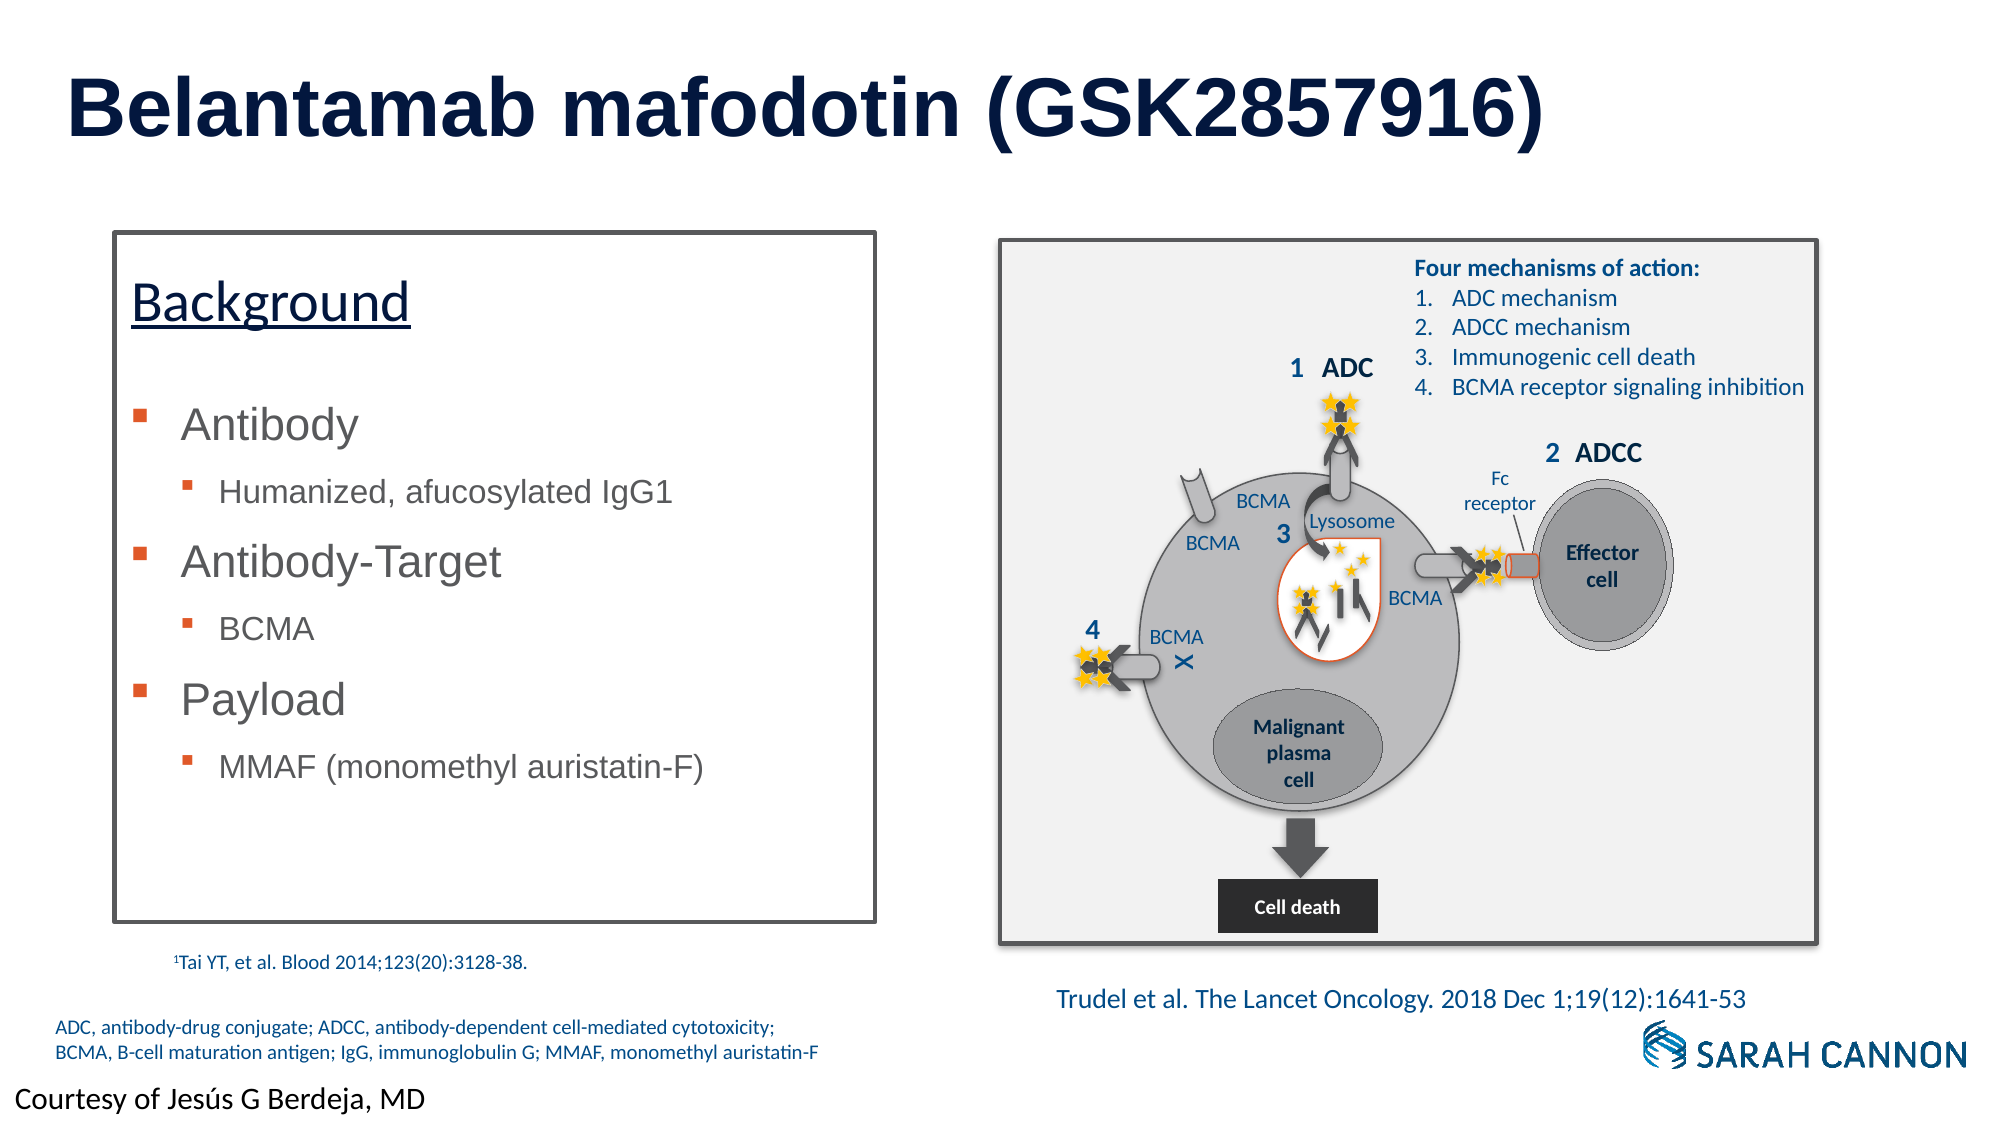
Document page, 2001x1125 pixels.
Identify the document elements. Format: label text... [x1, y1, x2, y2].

text_box ADC, antibody-drug conjugate; ADCC, antibody-dependent cell-mediated cytotoxicity; BCMA, B-cell maturation antigen; IgG, immunoglobulin G; MMAF, monomethyl auristatin-F [55, 1013, 1425, 1064]
text_box Four mechanisms of action: ADC mechanism ADCC mechanism Immunogenic cell death BCMA receptor signaling inhibition [1399, 243, 1821, 409]
list Antibody Humanized, afucosylated IgG1 Antibody-Target BCMA Payload MMAF (monomethyl auristatin-F) [114, 232, 875, 922]
text_box Background [116, 255, 427, 341]
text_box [1072, 340, 1674, 934]
text_box Trudel et al. The Lancet Oncology. 2018 Dec 1;19(12):1641-53. [1041, 973, 1822, 1022]
text_box [999, 239, 1817, 944]
text_box Courtesy of Jesús G Berdeja, MD [0, 1070, 523, 1123]
text_box 1Tai YT, et al. Blood 2014;123(20):3128-38. [158, 941, 543, 981]
title Belantamab mafodotin (GSK2857916) [66, 72, 1934, 153]
picture [1643, 1020, 1966, 1079]
